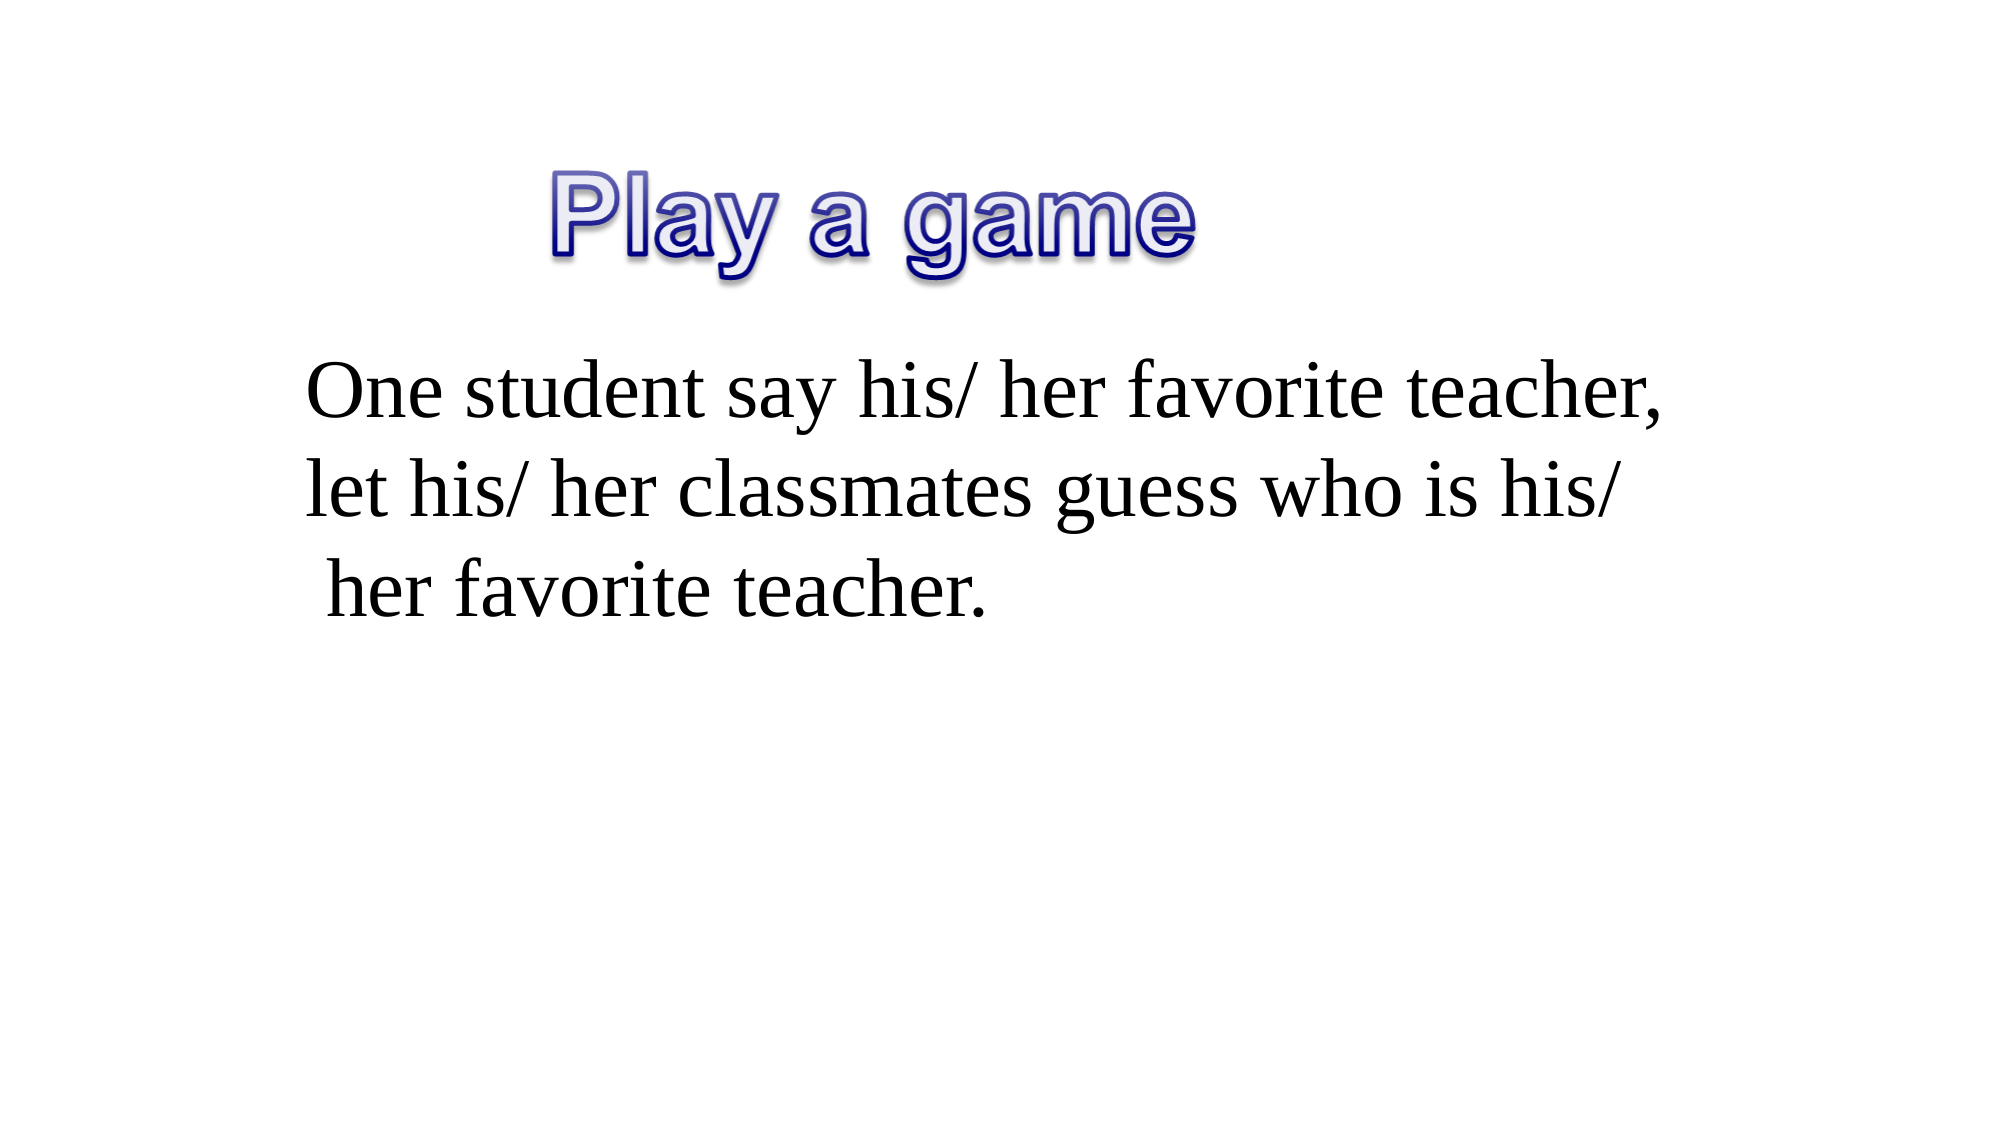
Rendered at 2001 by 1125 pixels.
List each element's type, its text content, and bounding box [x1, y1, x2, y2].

text_box One student say his/ her favorite teacher, let his/ her classmates guess who is his/ her favorite teacher. [290, 326, 1702, 641]
picture [471, 108, 1304, 295]
